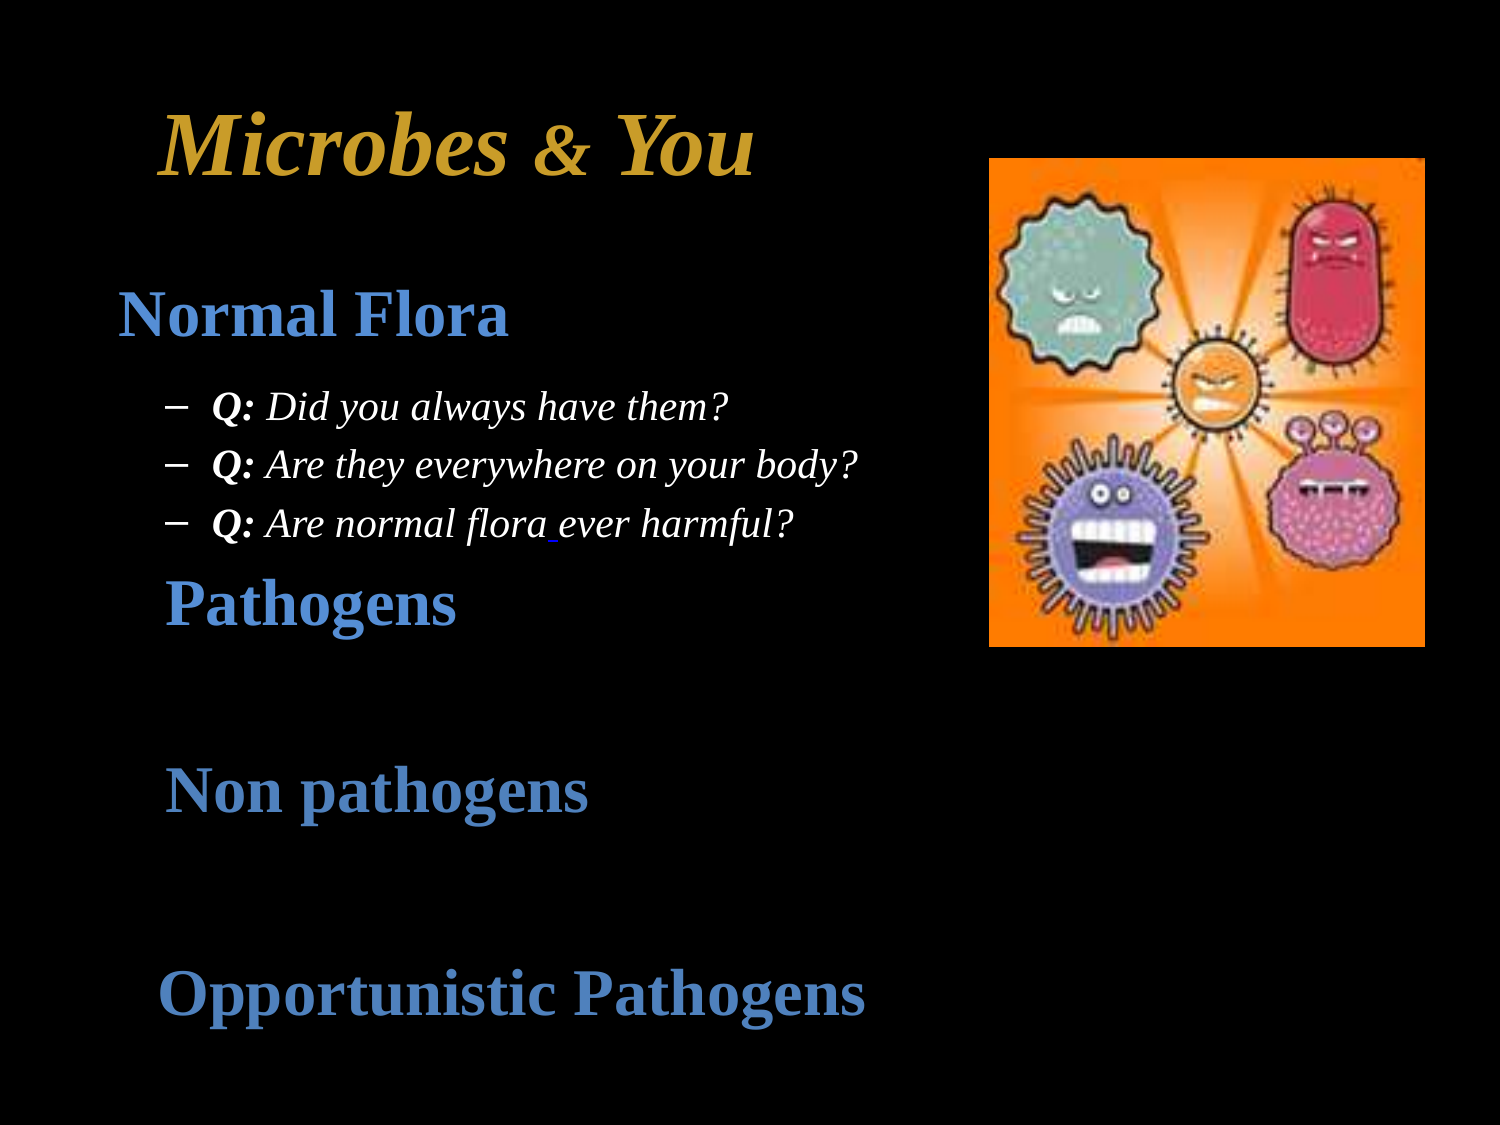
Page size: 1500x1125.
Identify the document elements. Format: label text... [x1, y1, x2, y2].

picture [989, 158, 1426, 647]
title Microbes & You [75, 45, 1425, 233]
list Normal Flora Q: Did you always have them? Q: Are they everywhere on your body? Q: Are normal flora ever harmful? Pathogens Non pathogens Opportunistic Pathogens [75, 262, 1459, 1065]
